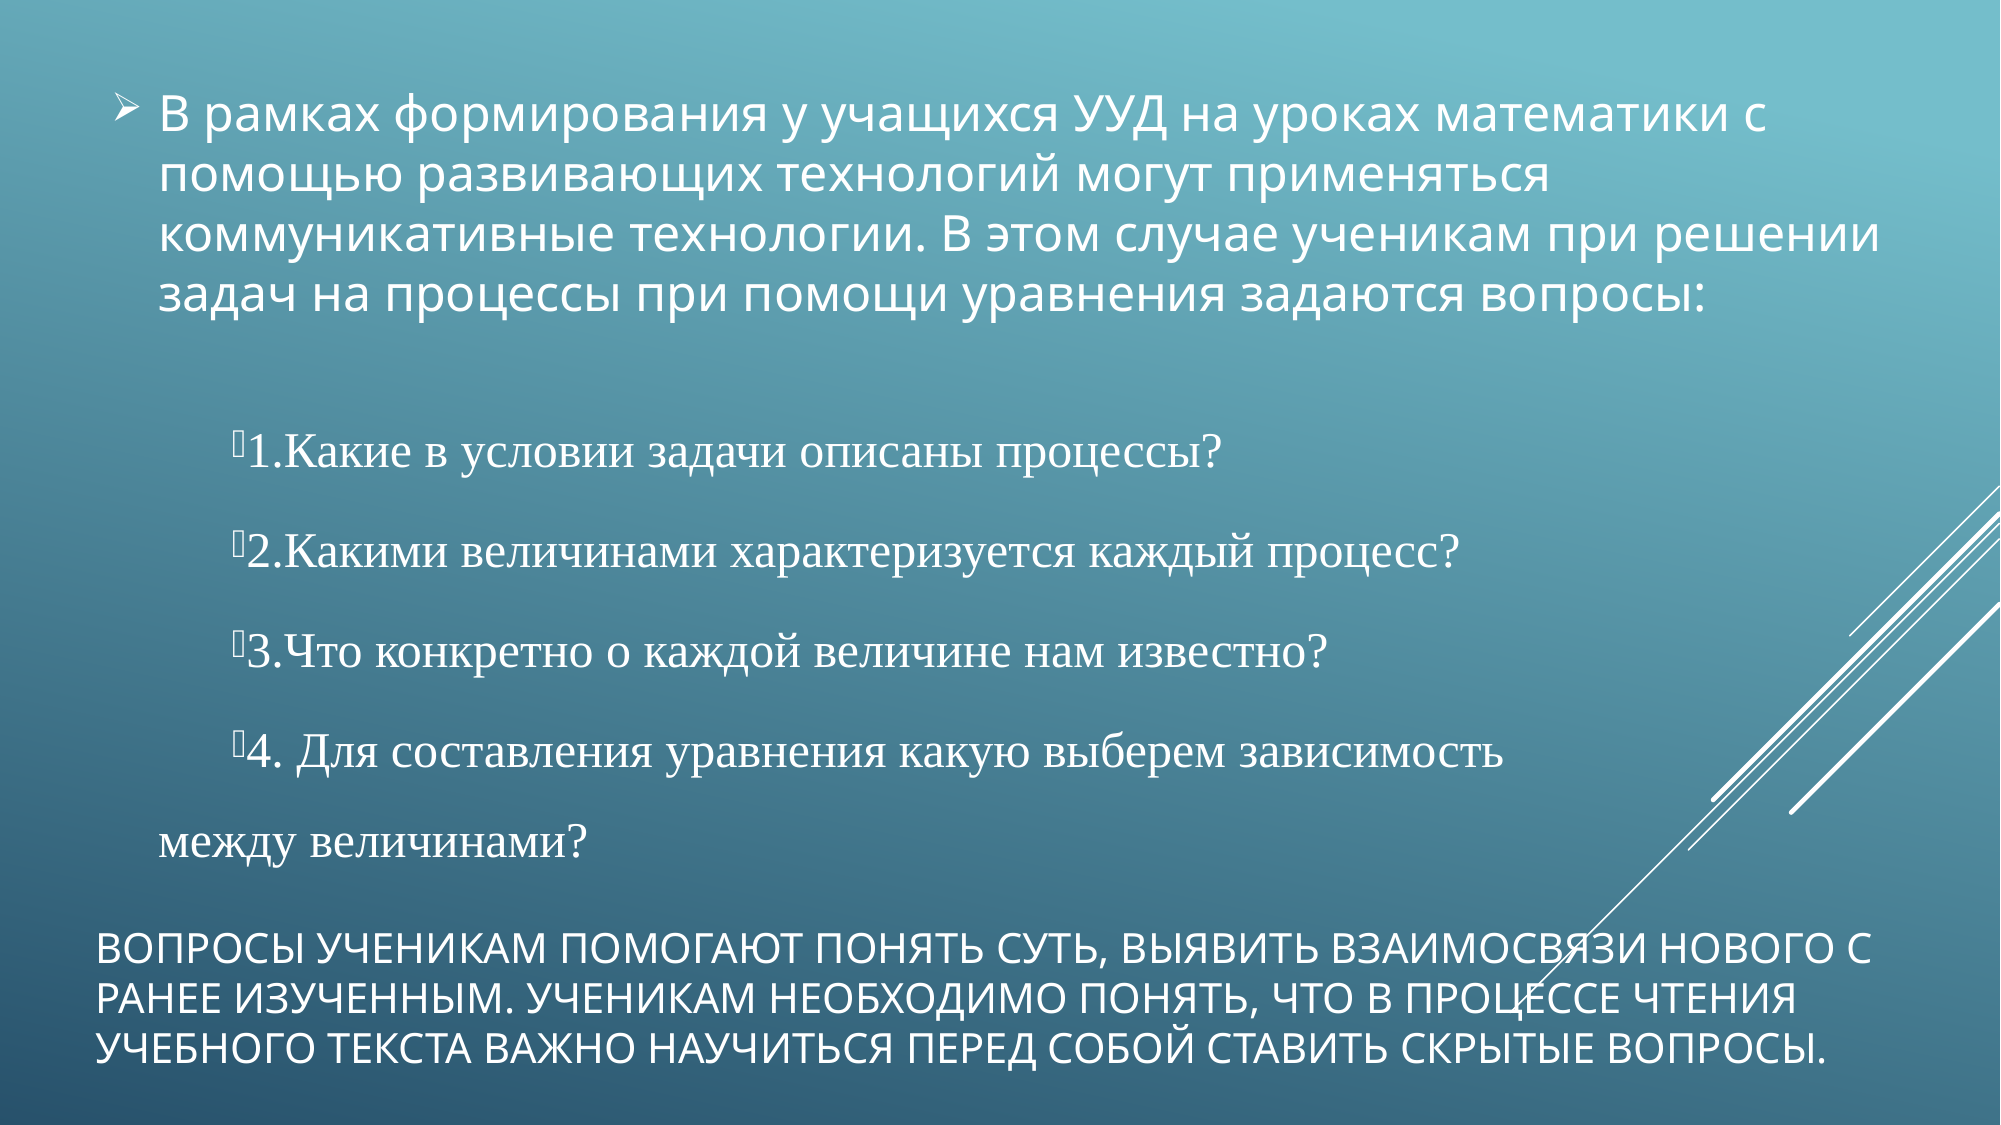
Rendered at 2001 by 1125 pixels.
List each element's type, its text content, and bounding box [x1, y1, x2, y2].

title Вопросы ученикам помогают понять суть, выявить взаимосвязи нового с ранее изученным. Ученикам необходимо понять, что в процессе чтения учебного текста важно научиться перед собой ставить скрытые вопросы. [80, 854, 1971, 1080]
list 1.Какие в условии задачи описаны процессы? 2.Какими величинами характеризуется каждый процесс? 3.Что конкретно о каждой величине нам известно? 4. Для составления уравнения какую выберем зависимость между величинами? [96, 434, 1697, 903]
list В рамках формирования у учащихся УУД на уроках математики с помощью развивающих технологий могут применяться коммуникативные технологии. В этом случае ученикам при решении задач на процессы при помощи уравнения задаются вопросы: [96, 73, 1908, 258]
